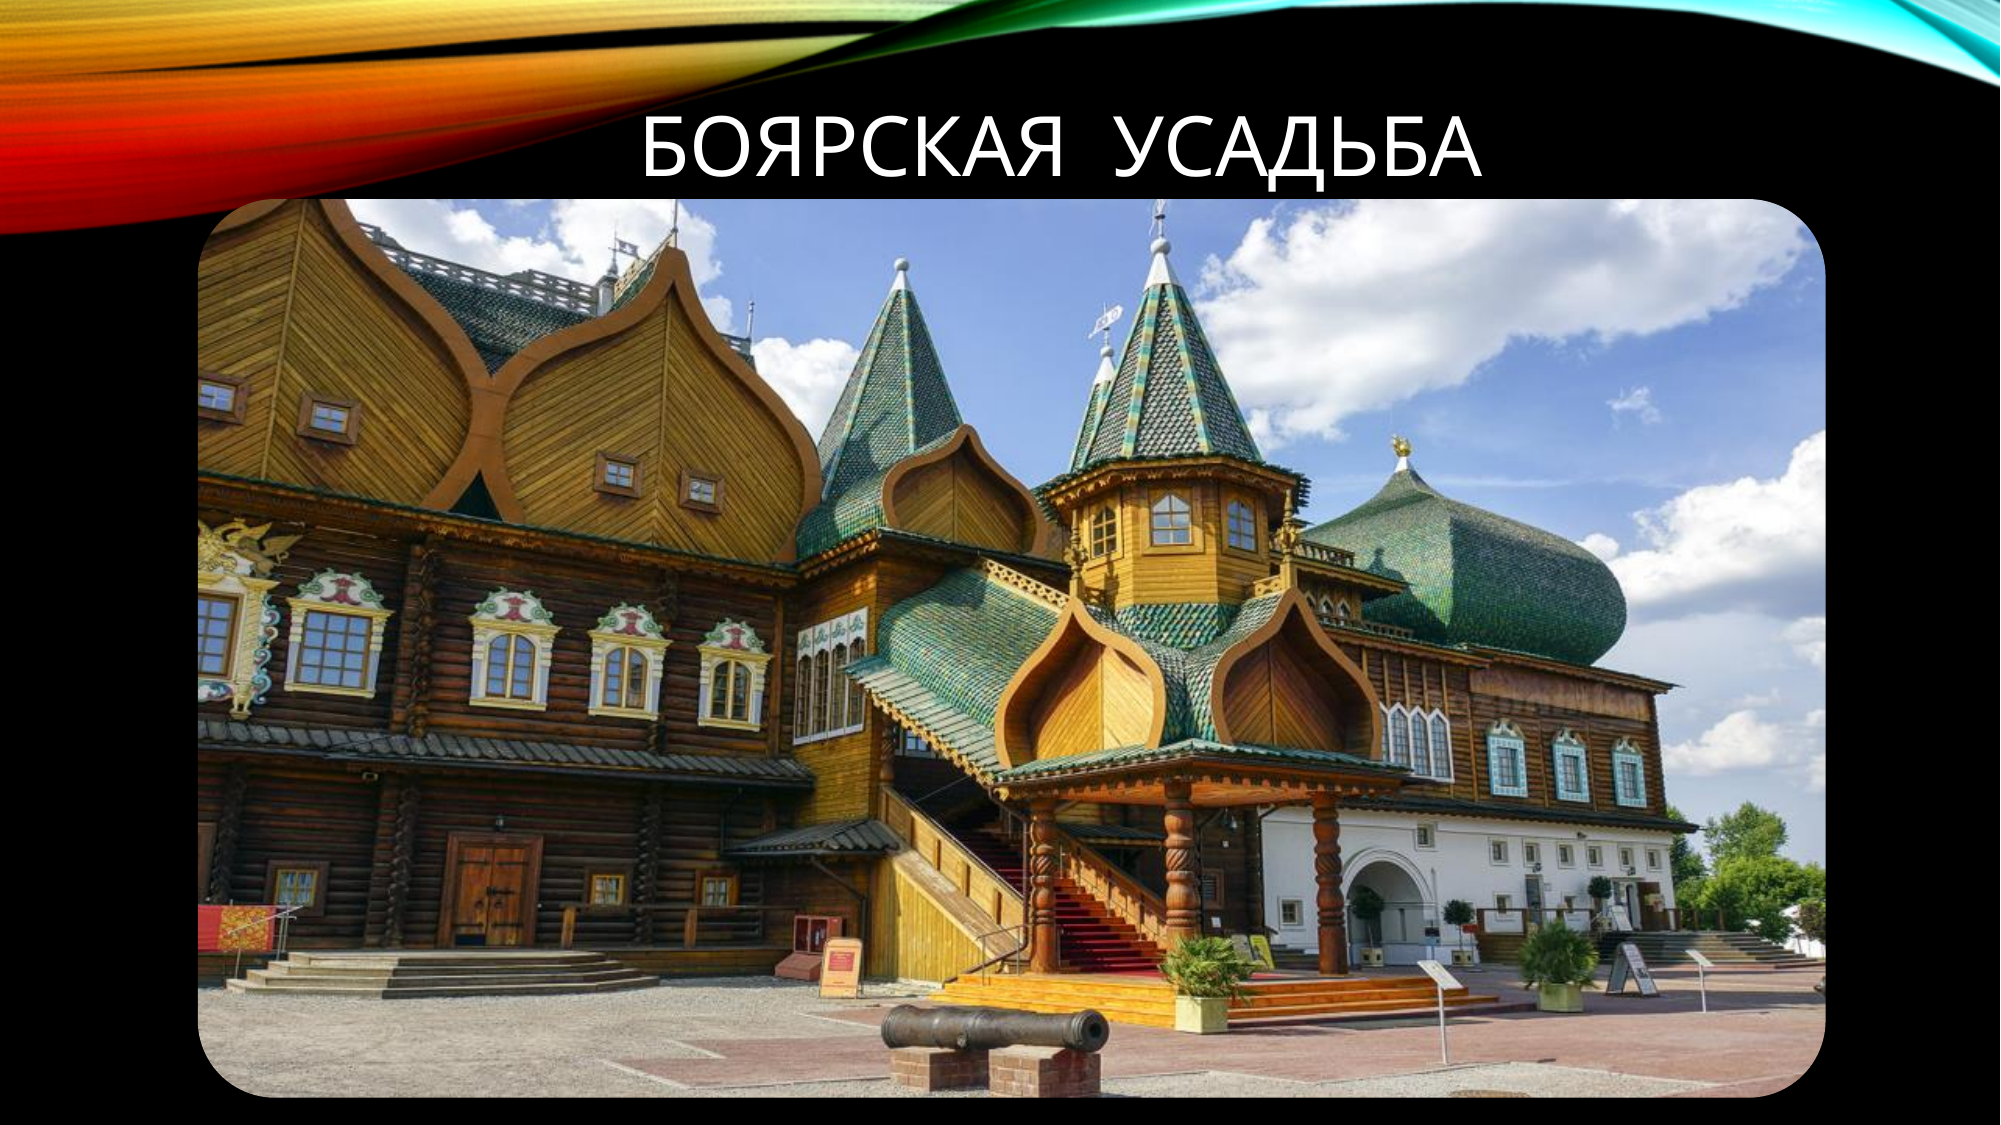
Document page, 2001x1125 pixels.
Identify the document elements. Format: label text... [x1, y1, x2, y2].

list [197, 198, 1826, 1098]
picture [0, 0, 2000, 237]
title Боярская усадьба [97, 50, 1543, 250]
